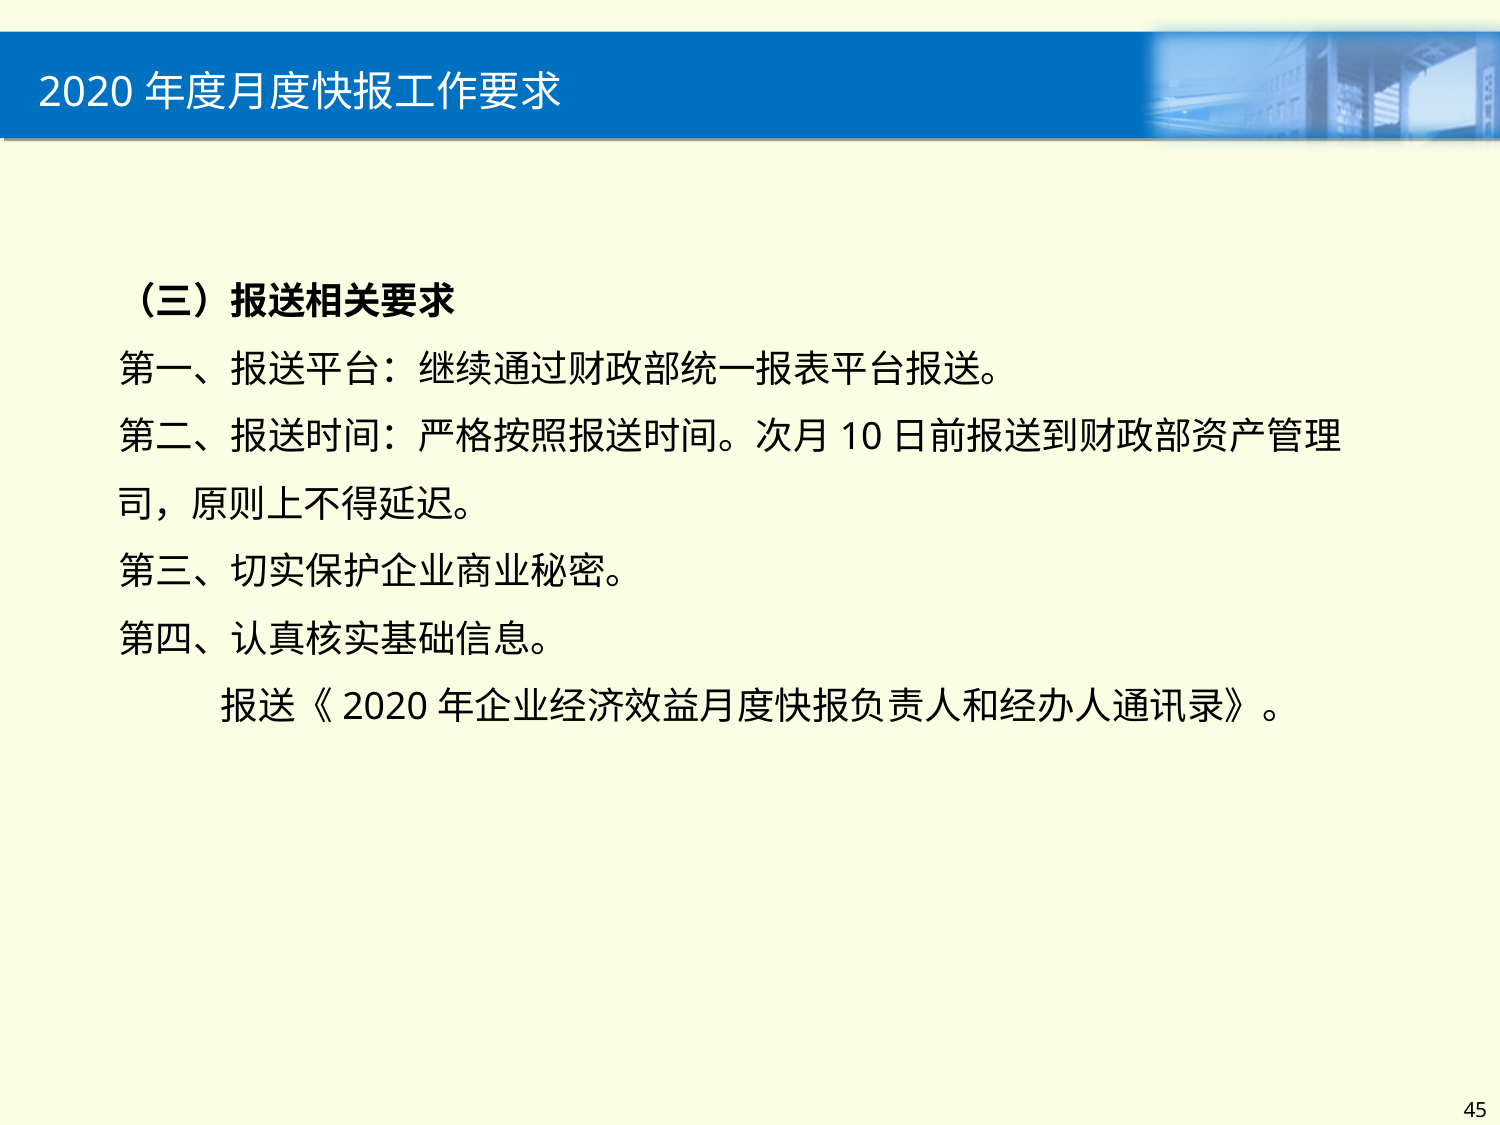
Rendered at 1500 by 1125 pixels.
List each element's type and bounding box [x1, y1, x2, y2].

picture [1136, 14, 1500, 153]
title [23, 46, 1136, 118]
text_box [101, 247, 1413, 735]
slide_number [1412, 1089, 1500, 1125]
